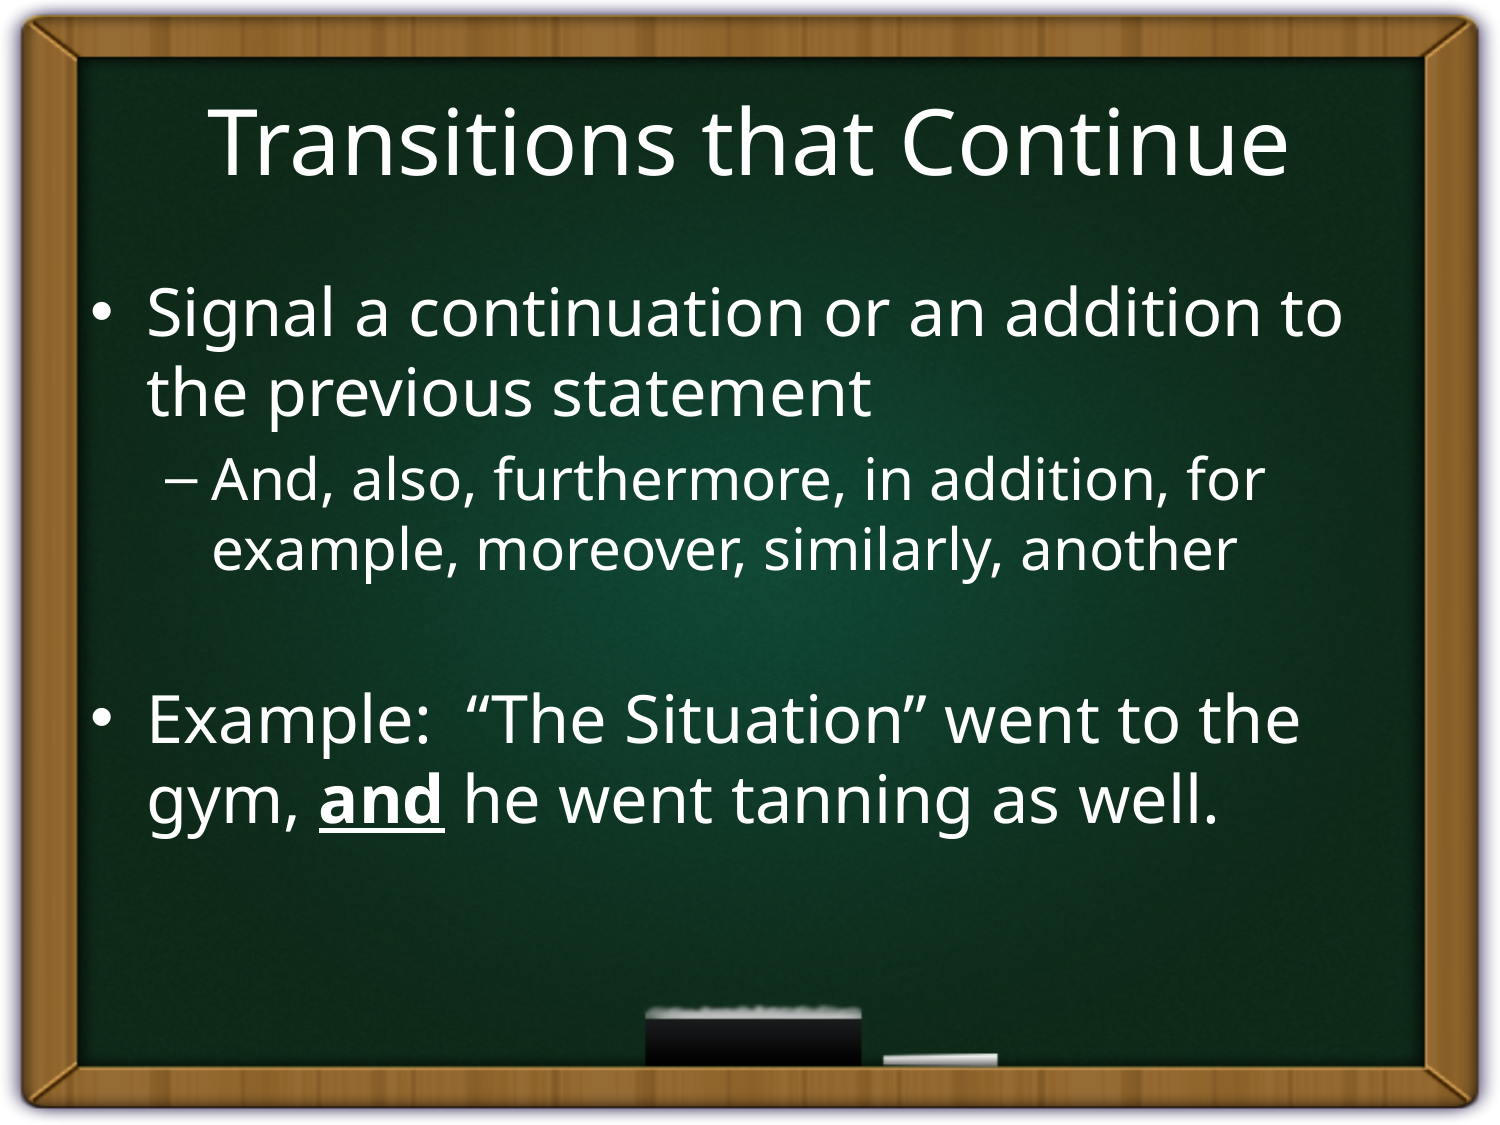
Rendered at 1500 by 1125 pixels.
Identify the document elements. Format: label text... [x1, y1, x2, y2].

picture [0, 0, 1500, 1125]
title Transitions that Continue [75, 45, 1425, 233]
list Signal a continuation or an addition to the previous statement And, also, furthermore, in addition, for example, moreover, similarly, another Example: “The Situation” went to the gym, and he went tanning as well. [75, 262, 1425, 1005]
